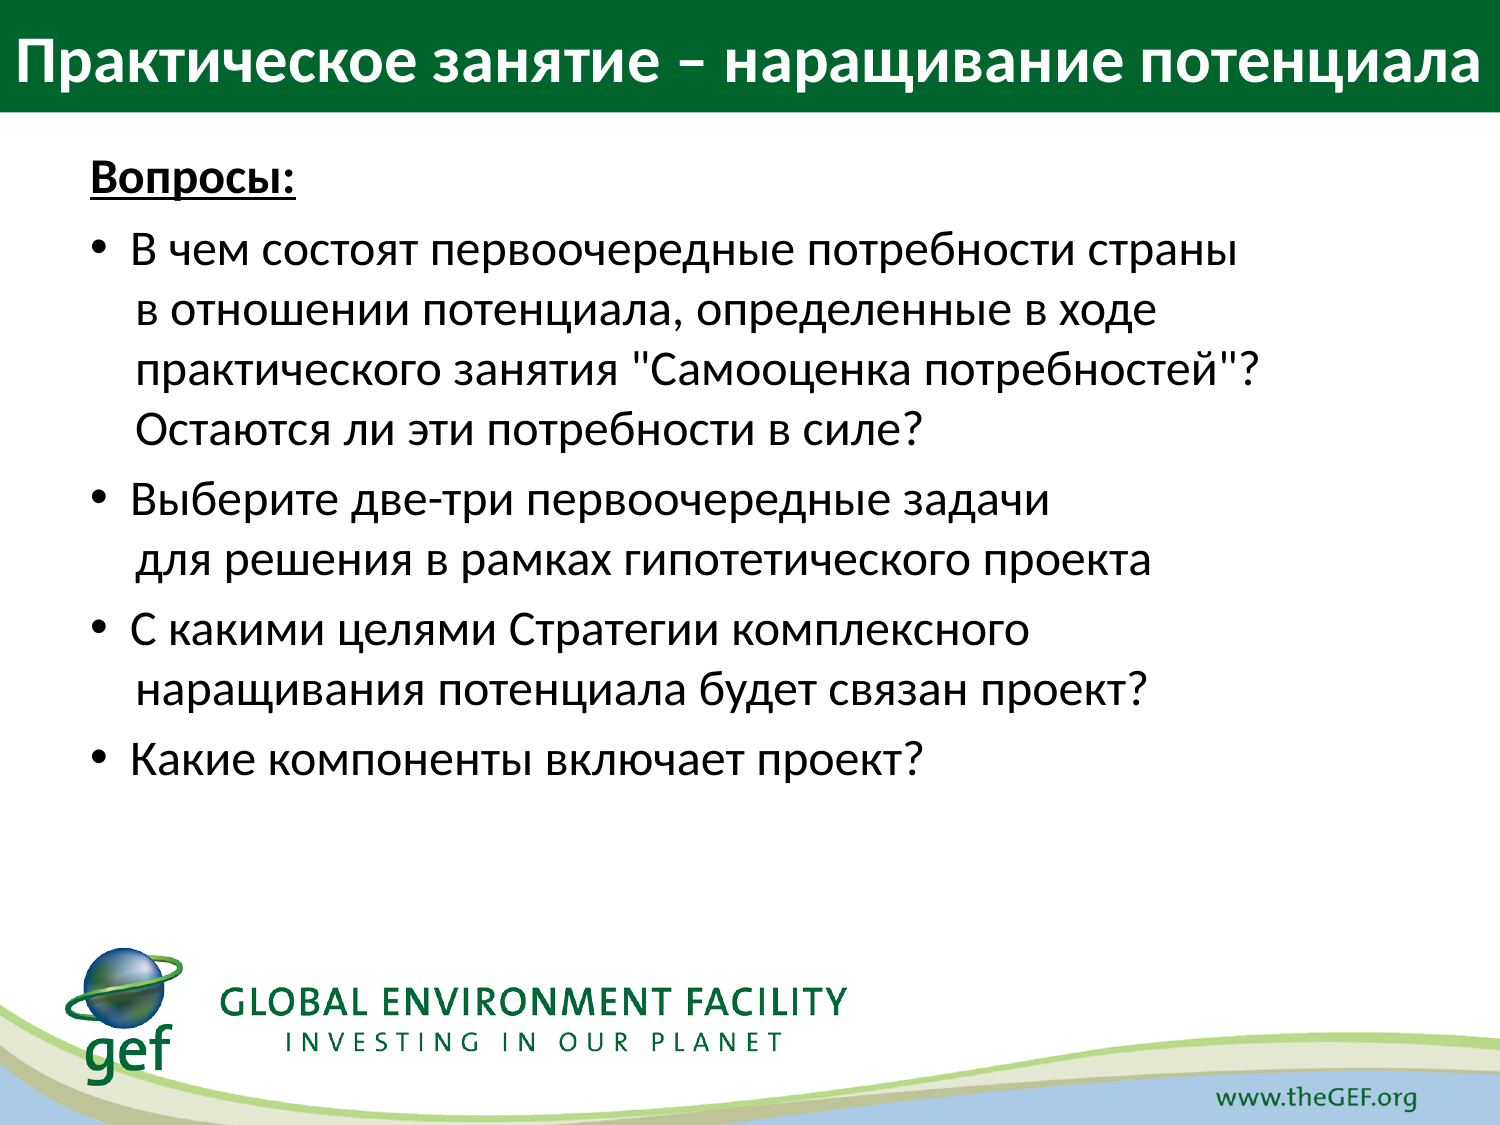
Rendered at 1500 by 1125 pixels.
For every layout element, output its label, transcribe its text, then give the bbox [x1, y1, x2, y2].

text_box Практическое занятие – наращивание потенциала [0, 0, 1500, 113]
picture [0, 920, 1500, 1125]
list Вопросы: В чем состоят первоочередные потребности страны в отношении потенциала, определенные в ходе практического занятия "Самооценка потребностей"? Остаются ли эти потребности в силе? Выберите две-три первоочередные задачи для решения в рамках гипотетического проекта С какими целями Стратегии комплексного наращивания потенциала будет связан проект? Какие компоненты включает проект? [75, 135, 1425, 929]
